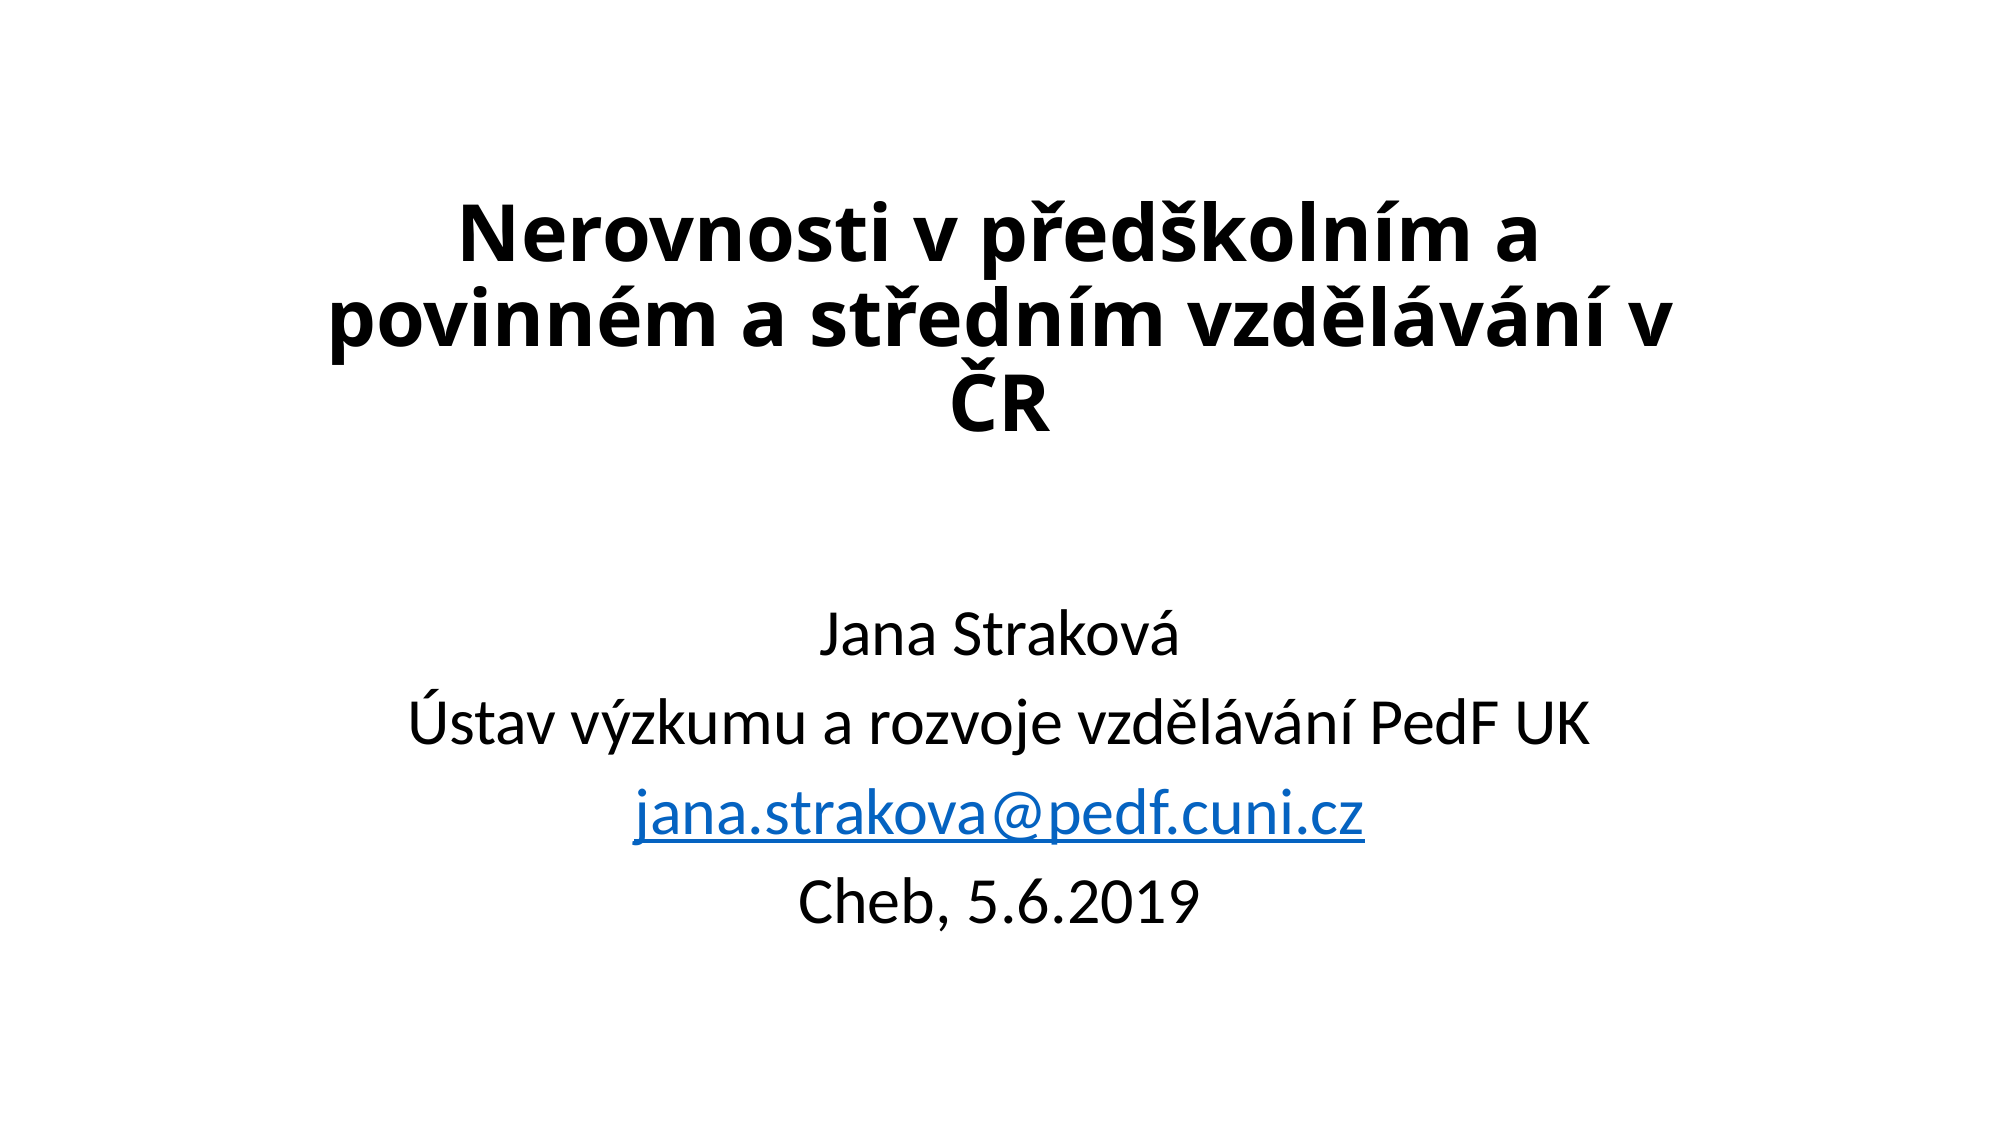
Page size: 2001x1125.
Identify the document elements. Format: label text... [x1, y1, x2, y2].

title Nerovnosti v předškolním a povinném a středním vzdělávání v ČR [249, 184, 1750, 457]
subtitle Jana Straková Ústav výzkumu a rozvoje vzdělávání PedF UK jana.strakova@pedf.cuni.cz Cheb, 5.6.2019 [249, 590, 1750, 949]
